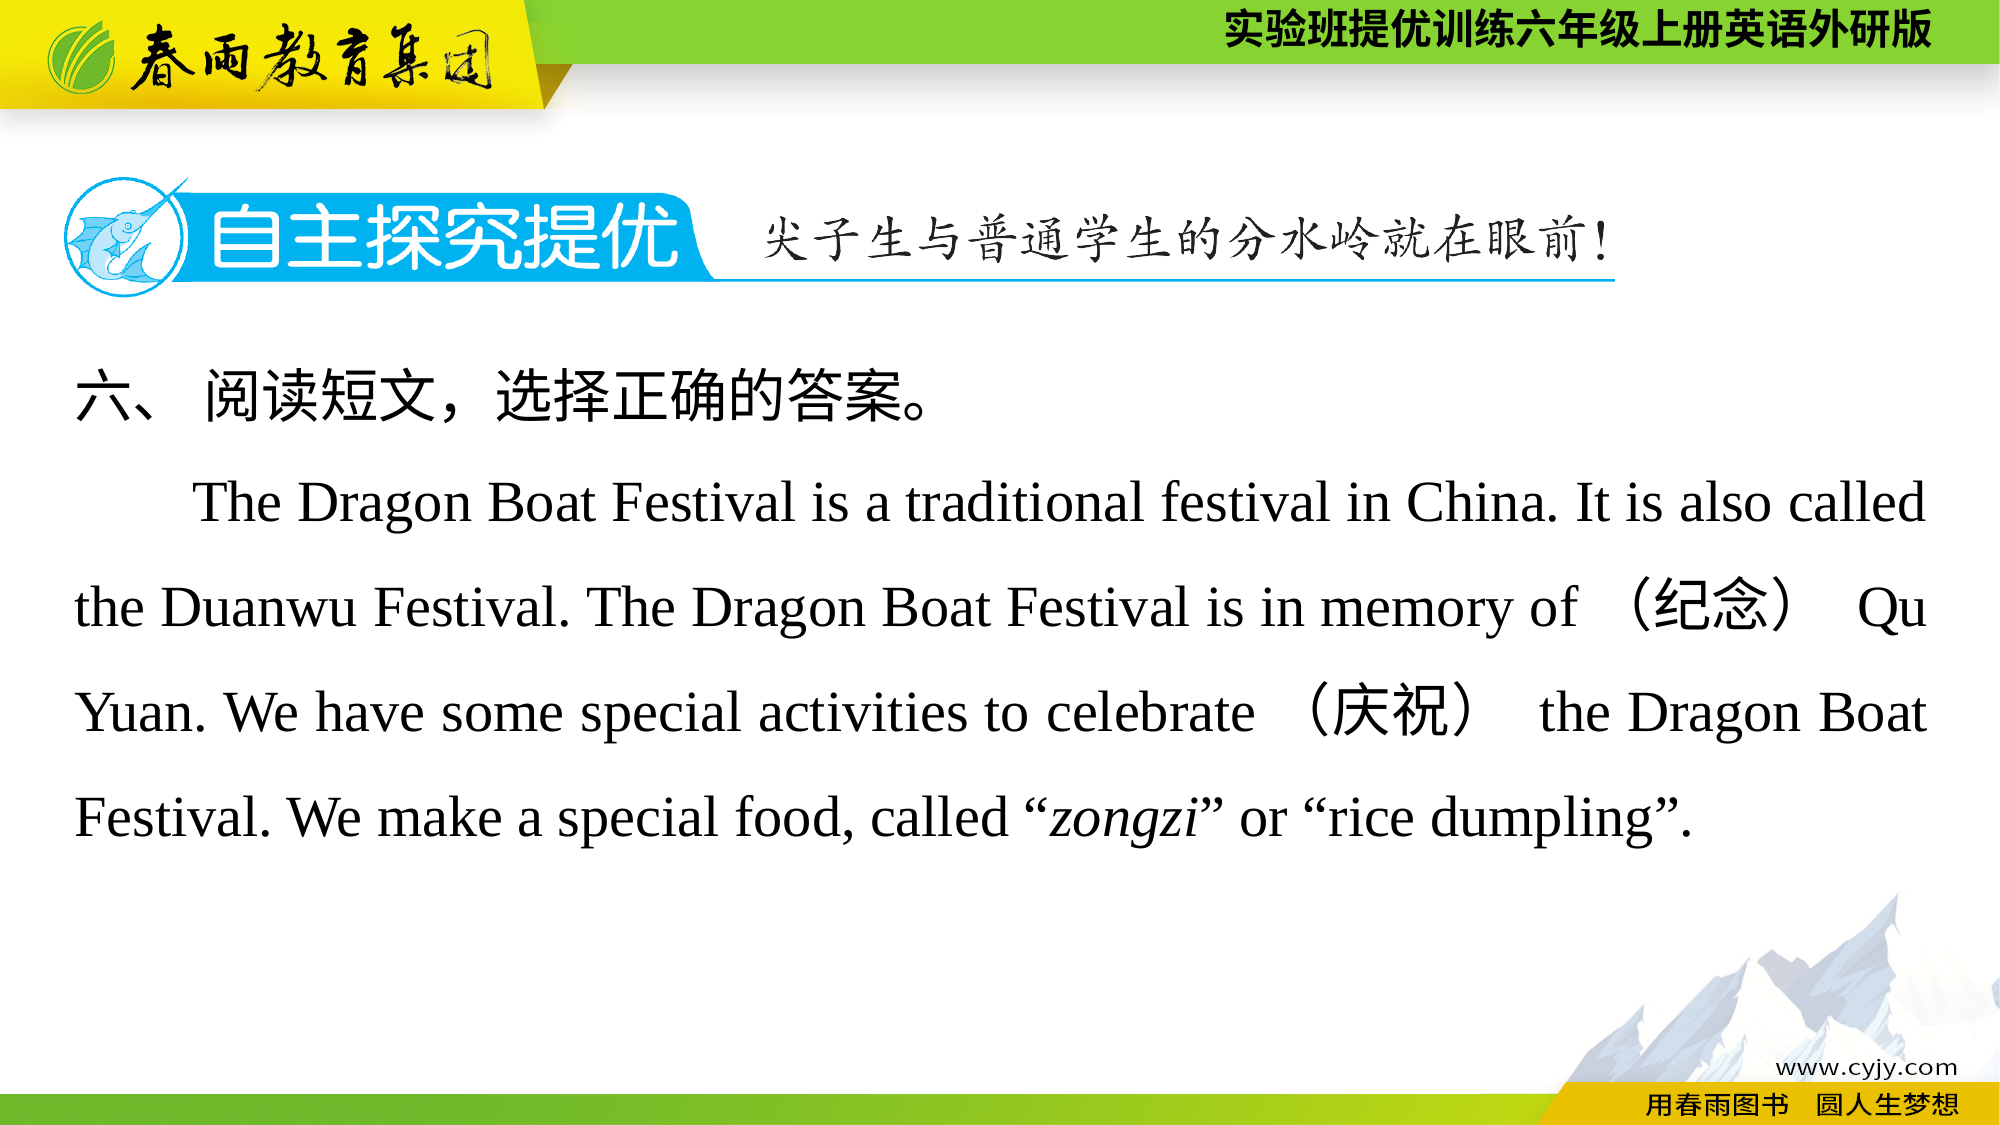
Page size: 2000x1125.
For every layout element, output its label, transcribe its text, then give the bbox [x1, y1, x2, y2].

list 六、 阅读短文，选择正确的答案。 The Dragon Boat Festival is a traditional festival in China. It is also called the Duanwu Festival. The Dragon Boat Festival is in memory of（纪念） Qu Yuan. We have some special activities to celebrate（庆祝） the Dragon Boat Festival. We make a special food, called “zongzi” or “rice dumpling”. [59, 316, 1944, 849]
picture [0, 0, 2000, 1125]
